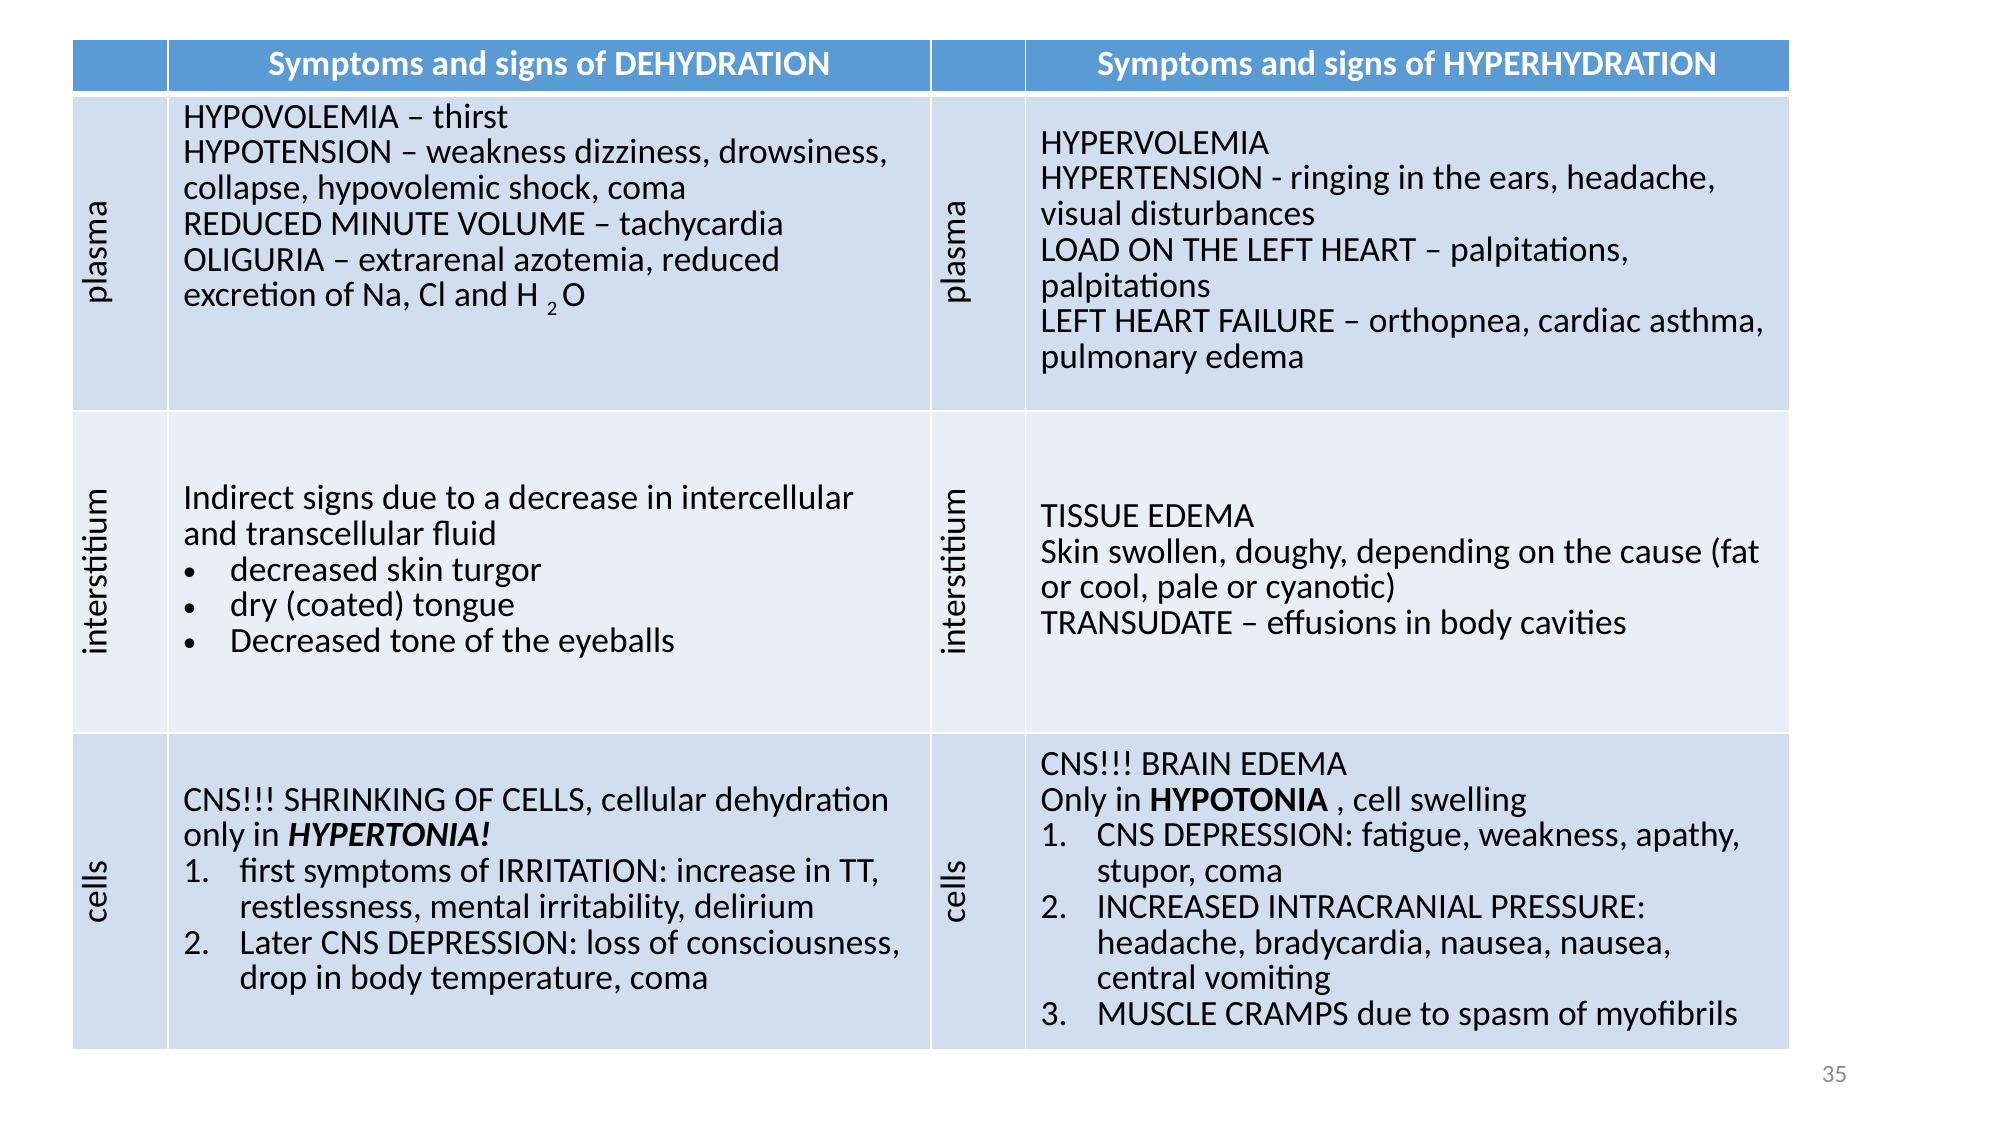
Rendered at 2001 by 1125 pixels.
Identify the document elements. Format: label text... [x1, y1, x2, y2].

table_cell Indirect signs due to a decrease in intercellular and transcellular fluid decreased skin turgor dry (coated) tongue Decreased tone of the eyeballs [169, 412, 930, 732]
table_cell CNS!!! SHRINKING OF CELLS, cellular dehydration only in HYPERTONIA! first symptoms of IRRITATION: increase in TT, restlessness, mental irritability, delirium Later CNS DEPRESSION: loss of consciousness, drop in body temperature, coma [169, 734, 930, 1049]
table_cell CNS!!! BRAIN EDEMA Only in HYPOTONIA , cell swelling CNS DEPRESSION: fatigue, weakness, apathy, stupor, coma INCREASED INTRACRANIAL PRESSURE: headache, bradycardia, nausea, nausea, central vomiting MUSCLE CRAMPS due to spasm of myofibrils [1026, 734, 1789, 1049]
table_cell HYPOVOLEMIA – thirst HYPOTENSION – weakness dizziness, drowsiness, collapse, hypovolemic shock, coma REDUCED MINUTE VOLUME – tachycardia OLIGURIA – extrarenal azotemia, reduced excretion of Na, Cl and H 2 O [169, 97, 930, 410]
table_cell interstitium [932, 412, 1025, 732]
table_cell plasma [73, 97, 167, 410]
table_cell plasma [932, 97, 1025, 410]
table_header Symptoms and signs of DEHYDRATION [169, 40, 930, 91]
table_cell cells [73, 734, 167, 1049]
table_header Symptoms and signs of HYPERHYDRATION [1026, 40, 1789, 91]
table_header [932, 40, 1025, 91]
slide_number 35 [1412, 1042, 1863, 1103]
table_header [73, 40, 167, 91]
table_cell TISSUE EDEMA Skin swollen, doughy, depending on the cause (fat or cool, pale or cyanotic) TRANSUDATE – effusions in body cavities [1026, 412, 1789, 732]
table_cell HYPERVOLEMIA HYPERTENSION - ringing in the ears, headache, visual disturbances LOAD ON THE LEFT HEART – palpitations, palpitations LEFT HEART FAILURE – orthopnea, cardiac asthma, pulmonary edema [1026, 97, 1789, 410]
table_cell interstitium [73, 412, 167, 732]
table_cell cells [932, 734, 1025, 1049]
